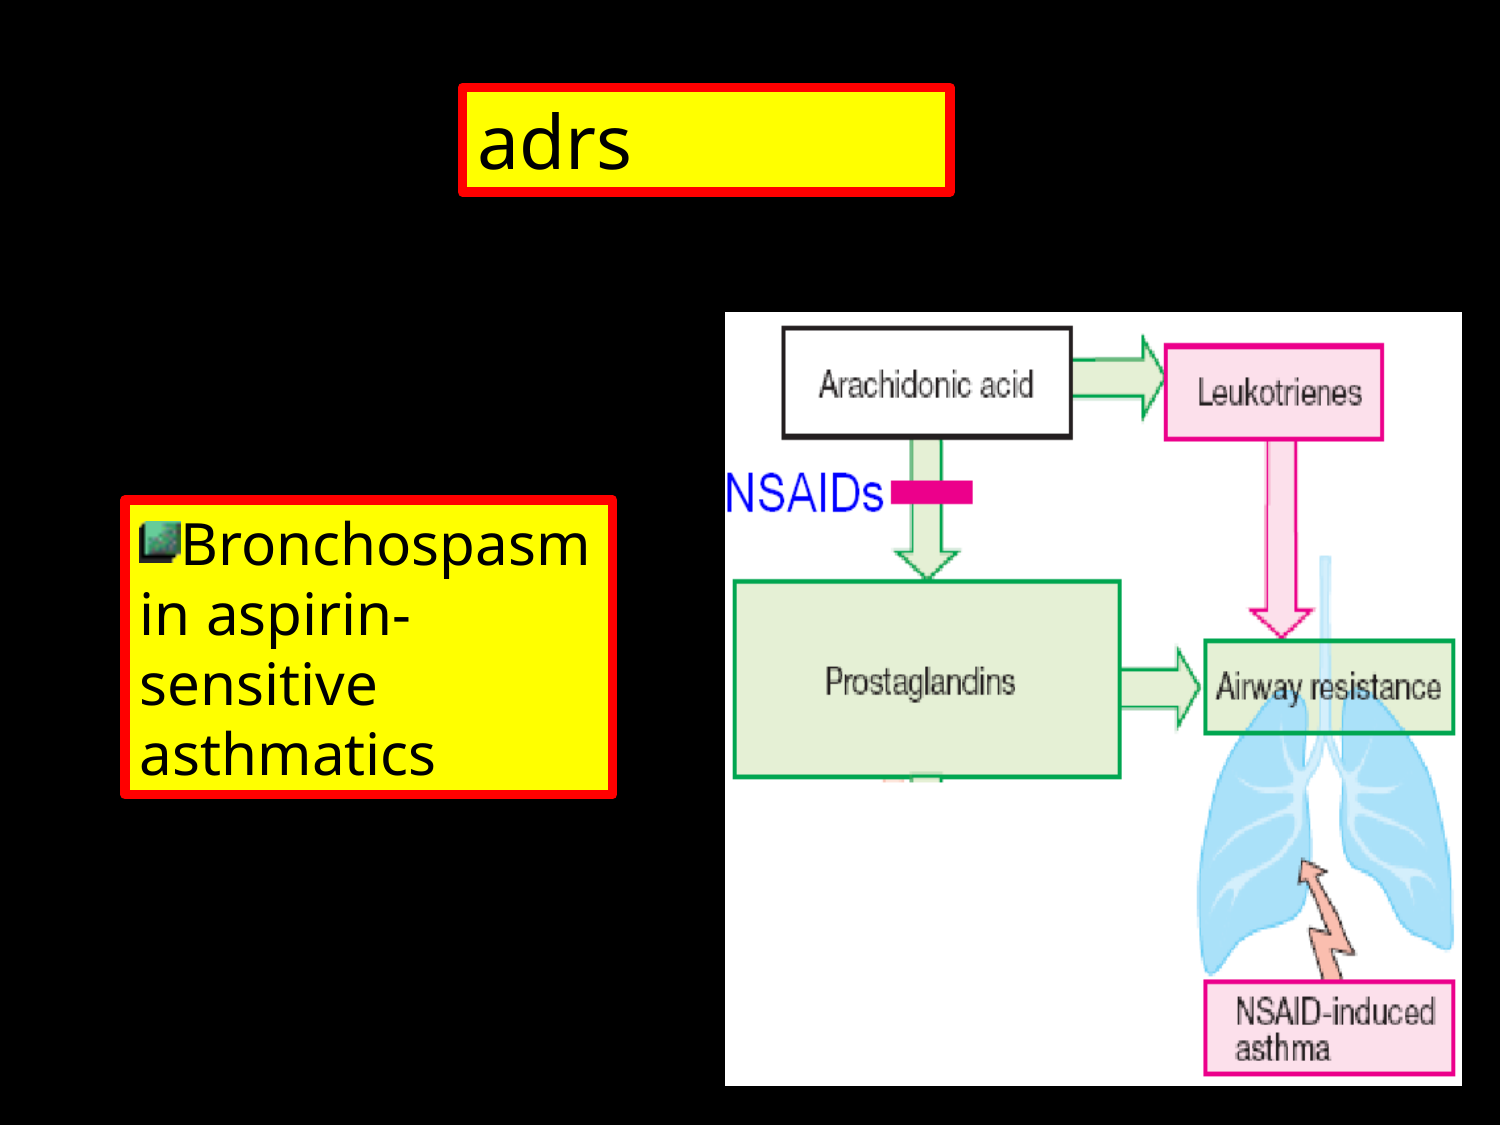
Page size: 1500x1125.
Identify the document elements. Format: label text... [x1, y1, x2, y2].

text_box Bronchospasm in aspirin- sensitive asthmatics [125, 499, 613, 795]
picture [724, 312, 1462, 1086]
picture [139, 521, 181, 563]
text_box adrs [462, 87, 950, 193]
